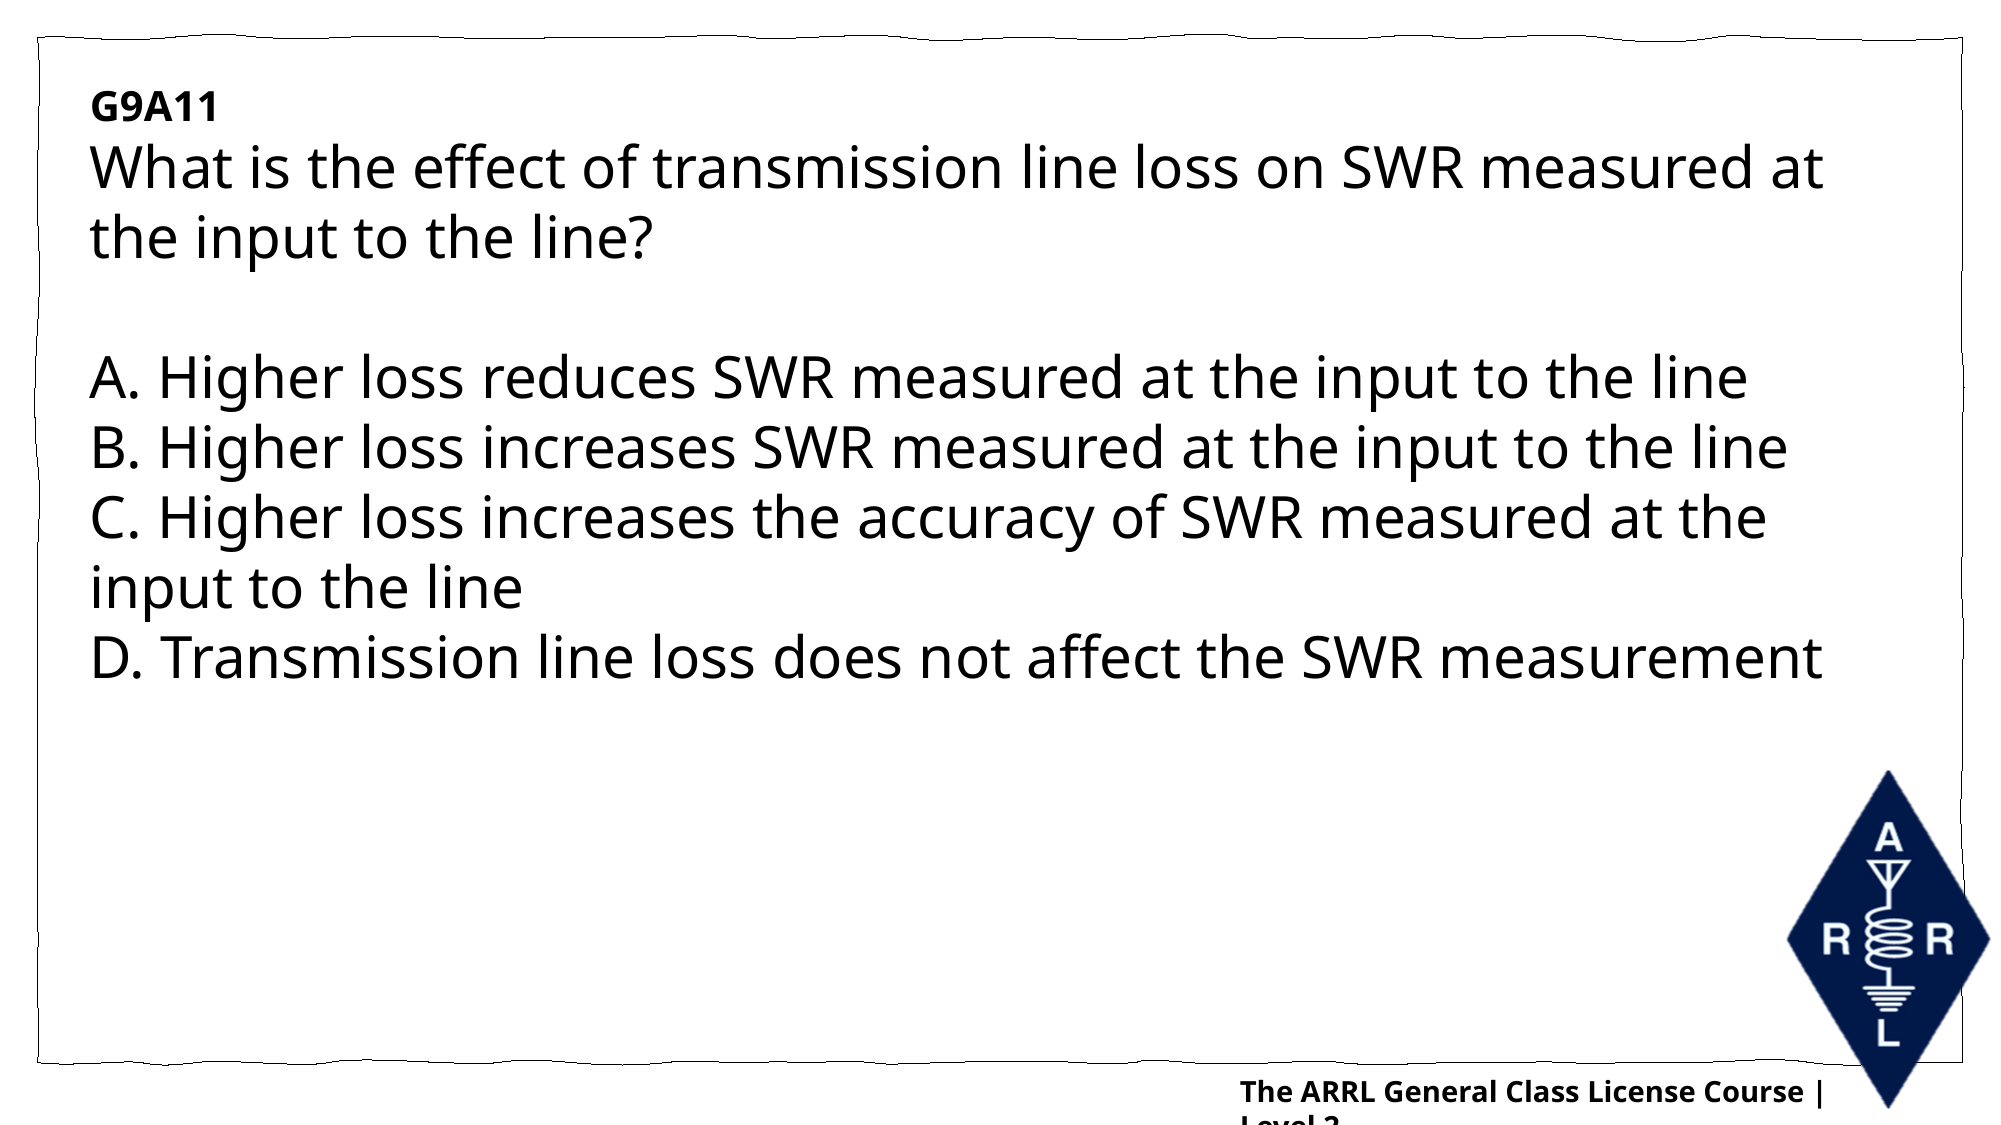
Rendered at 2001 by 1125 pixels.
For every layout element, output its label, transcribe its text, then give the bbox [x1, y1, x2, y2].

text_box G9A11 What is the effect of transmission line loss on SWR measured at the input to the line? A. Higher loss reduces SWR measured at the input to the line B. Higher loss increases SWR measured at the input to the line C. Higher loss increases the accuracy of SWR measured at the input to the line D. Transmission line loss does not affect the SWR measurement [75, 72, 1850, 698]
picture [1773, 752, 1999, 1125]
